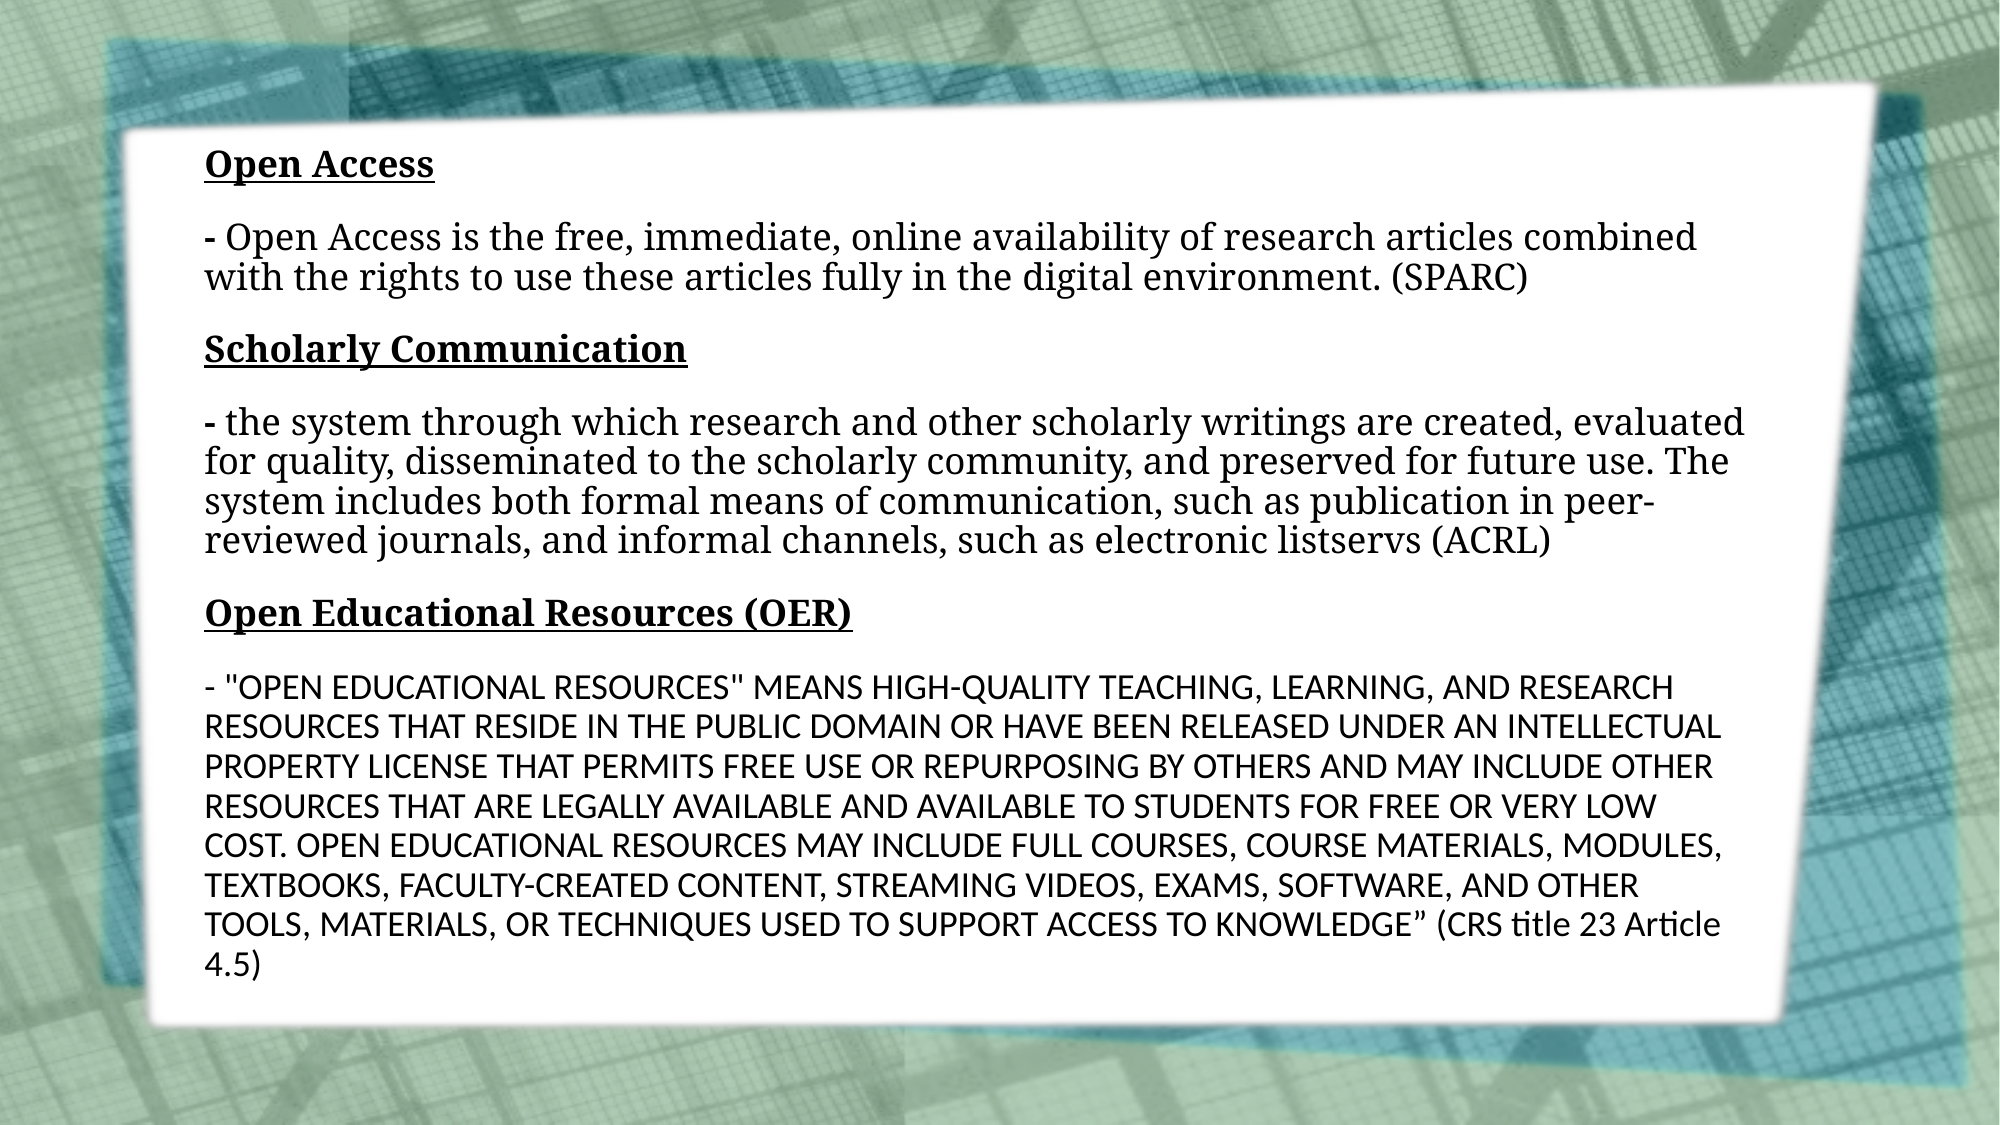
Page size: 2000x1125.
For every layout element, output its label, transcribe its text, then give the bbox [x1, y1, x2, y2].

picture [0, 0, 2000, 1125]
list Open Access - Open Access is the free, immediate, online availability of research articles combined with the rights to use these articles fully in the digital environment. (SPARC) Scholarly Communication - the system through which research and other scholarly writings are created, evaluated for quality, disseminated to the scholarly community, and preserved for future use. The system includes both formal means of communication, such as publication in peer-reviewed journals, and informal channels, such as electronic listservs (ACRL) Open Educational Resources (OER) - "OPEN EDUCATIONAL RESOURCES" MEANS HIGH-QUALITY TEACHING, LEARNING, AND RESEARCH RESOURCES THAT RESIDE IN THE PUBLIC DOMAIN OR HAVE BEEN RELEASED UNDER AN INTELLECTUAL PROPERTY LICENSE THAT PERMITS FREE USE OR REPURPOSING BY OTHERS AND MAY INCLUDE OTHER RESOURCES THAT ARE LEGALLY AVAILABLE AND AVAILABLE TO STUDENTS FOR FREE OR VERY LOW COST. OPEN EDUCATIONAL RESOURCES MAY INCLUDE FULL COURSES, COURSE MATERIALS, MODULES, TEXTBOOKS, FACULTY-CREATED CONTENT, STREAMING VIDEOS, EXAMS, SOFTWARE, AND OTHER TOOLS, MATERIALS, OR TECHNIQUES USED TO SUPPORT ACCESS TO KNOWLEDGE” (CRS title 23 Article 4.5) [189, 138, 1765, 1015]
